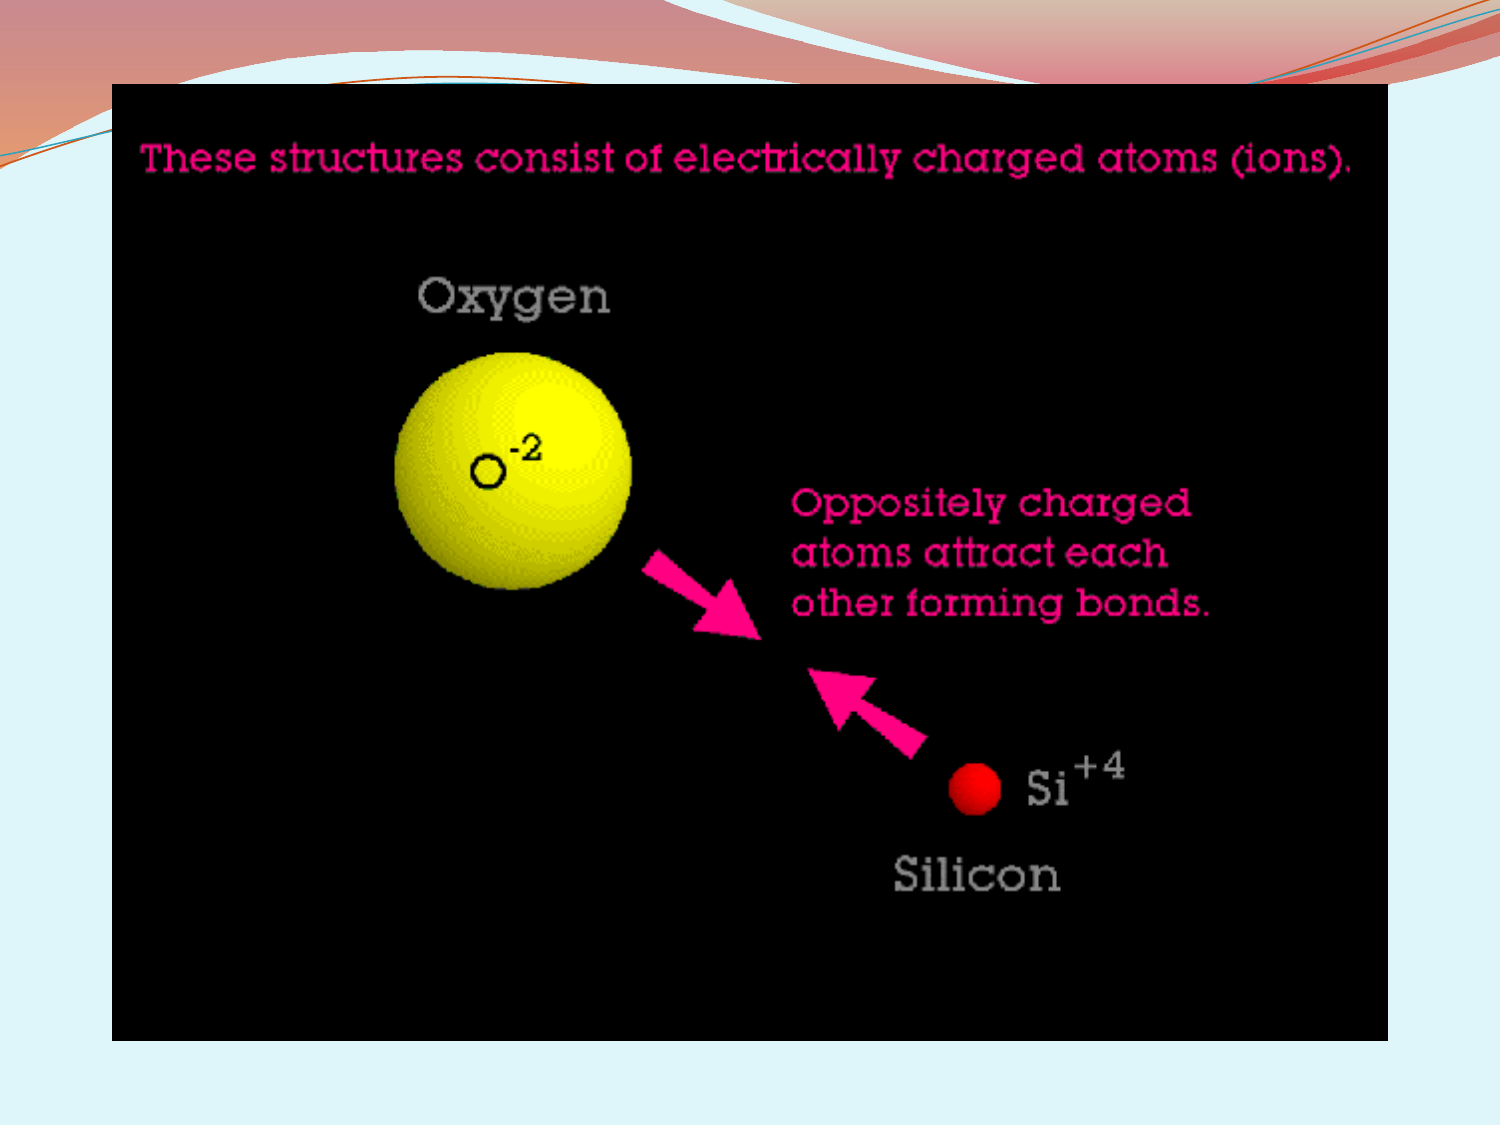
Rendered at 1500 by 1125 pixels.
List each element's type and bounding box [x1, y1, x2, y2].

text_box [111, 83, 1389, 1042]
